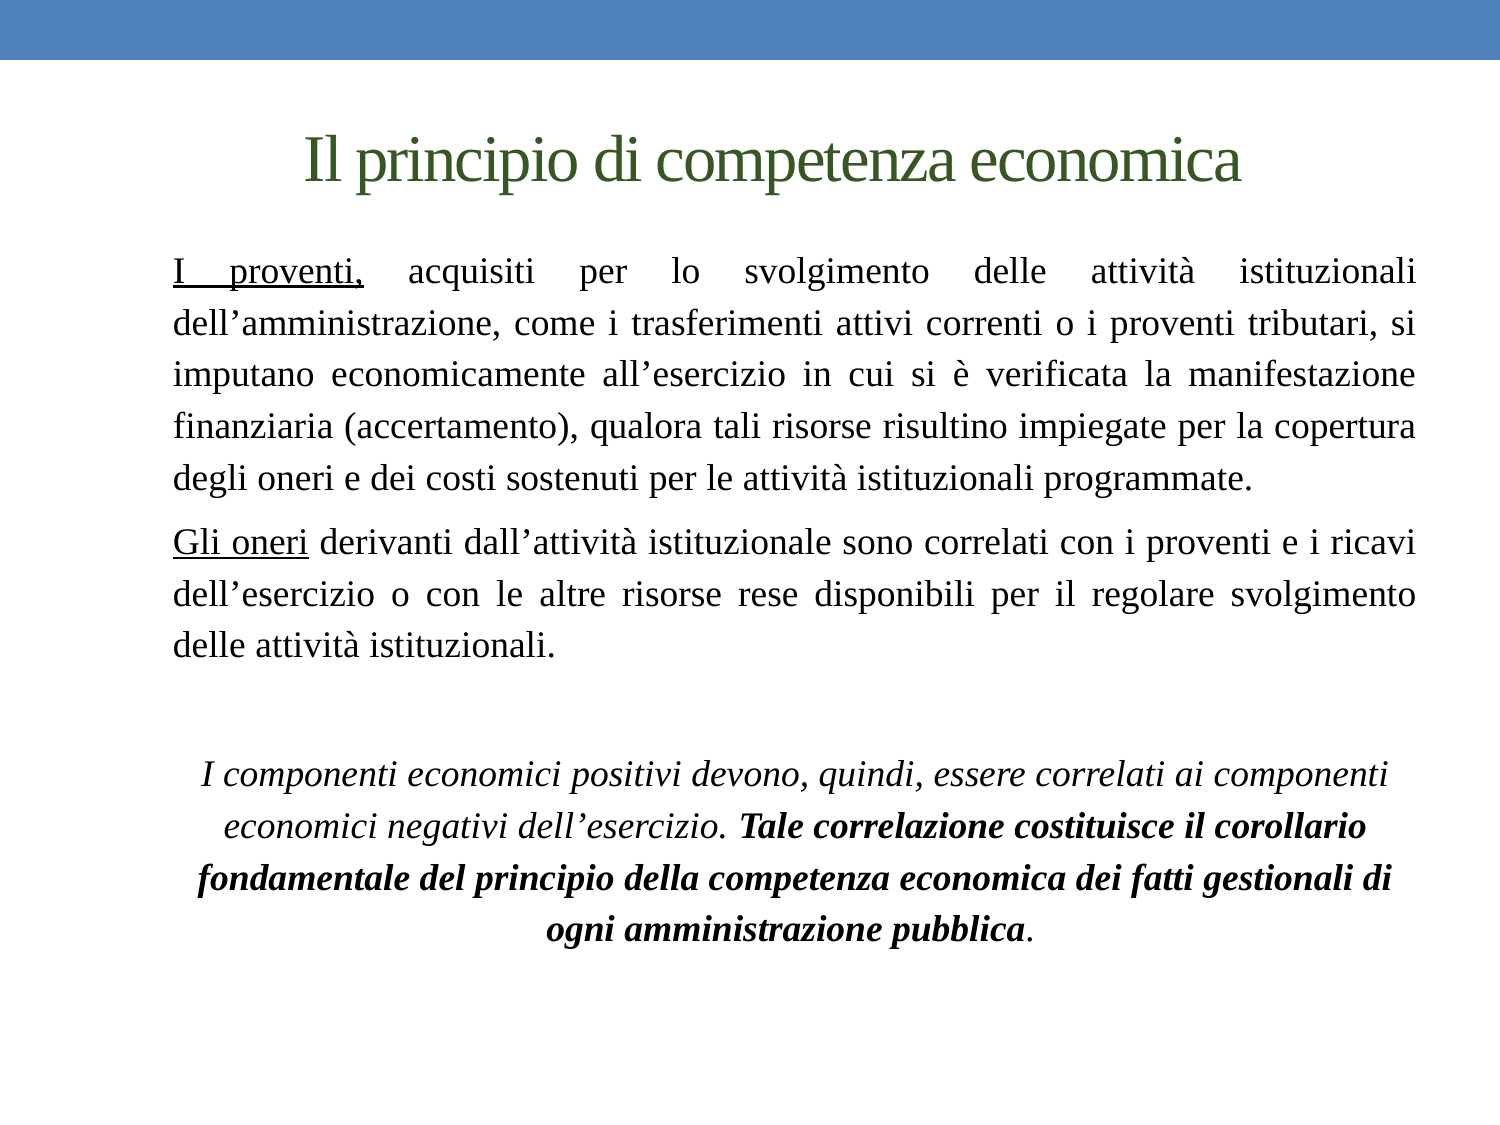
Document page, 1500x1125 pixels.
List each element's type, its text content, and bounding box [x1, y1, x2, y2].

text_box I proventi, acquisiti per lo svolgimento delle attività istituzionali dell’amministrazione, come i trasferimenti attivi correnti o i proventi tributari, si imputano economicamente all’esercizio in cui si è verificata la manifestazione finanziaria (accertamento), qualora tali risorse risultino impiegate per la copertura degli oneri e dei costi sostenuti per le attività istituzionali programmate. Gli oneri derivanti dall’attività istituzionale sono correlati con i proventi e i ricavi dell’esercizio o con le altre risorse rese disponibili per il regolare svolgimento delle attività istituzionali. I componenti economici positivi devono, quindi, essere correlati ai componenti economici negativi dell’esercizio. Tale correlazione costituisce il corollario fondamentale del principio della competenza economica dei fatti gestionali di ogni amministrazione pubblica. [158, 231, 1434, 1015]
title Il principio di competenza economica [135, 66, 1411, 244]
